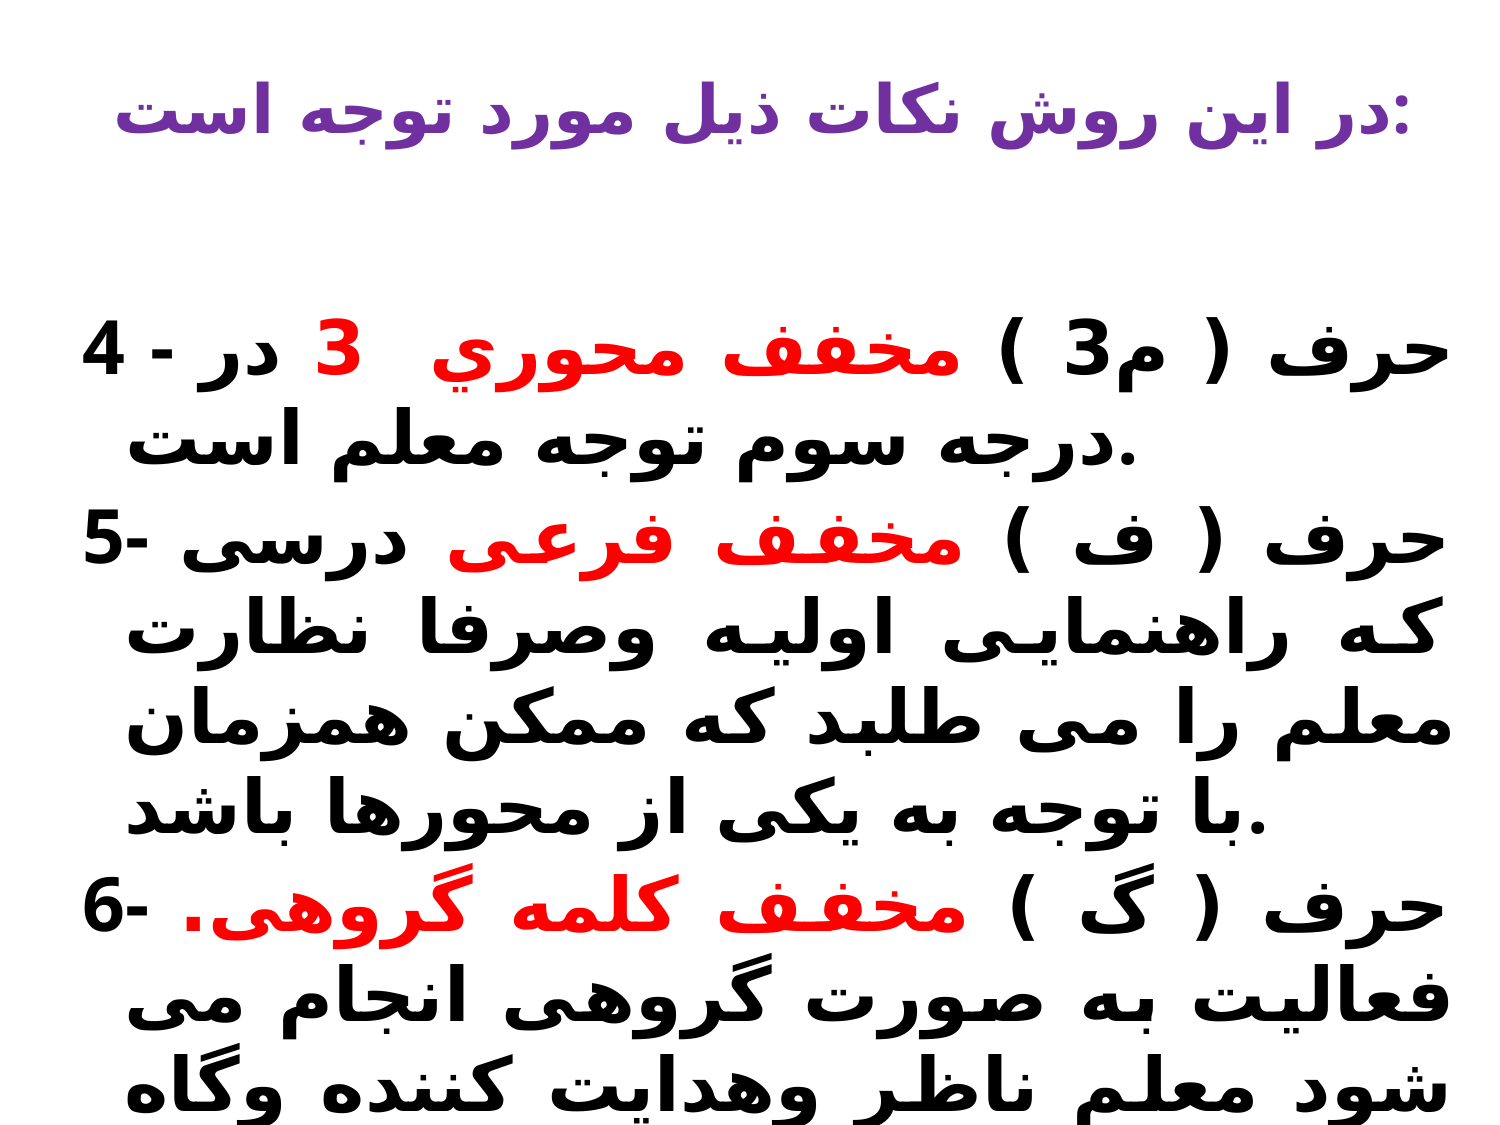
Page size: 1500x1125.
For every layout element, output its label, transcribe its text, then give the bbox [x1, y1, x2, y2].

title در این روش نکات ذیل مورد توجه است: [50, 37, 1475, 175]
list 4 - حرف ( م3 ) مخفف محوري 3 در درجه سوم توجه معلم است. 5- حرف ( ف ) مخفف فرعی درسی که راهنمایی اولیه وصرفا نظارت معلم را می طلبد که ممکن همزمان با توجه به یکی از محورها باشد. 6- حرف ( گ ) مخفف کلمه گروهی. فعالیت به صورت گروهی انجام می شود معلم ناظر وهدایت کننده وگاه همراه گروه است. [50, 292, 1475, 1050]
